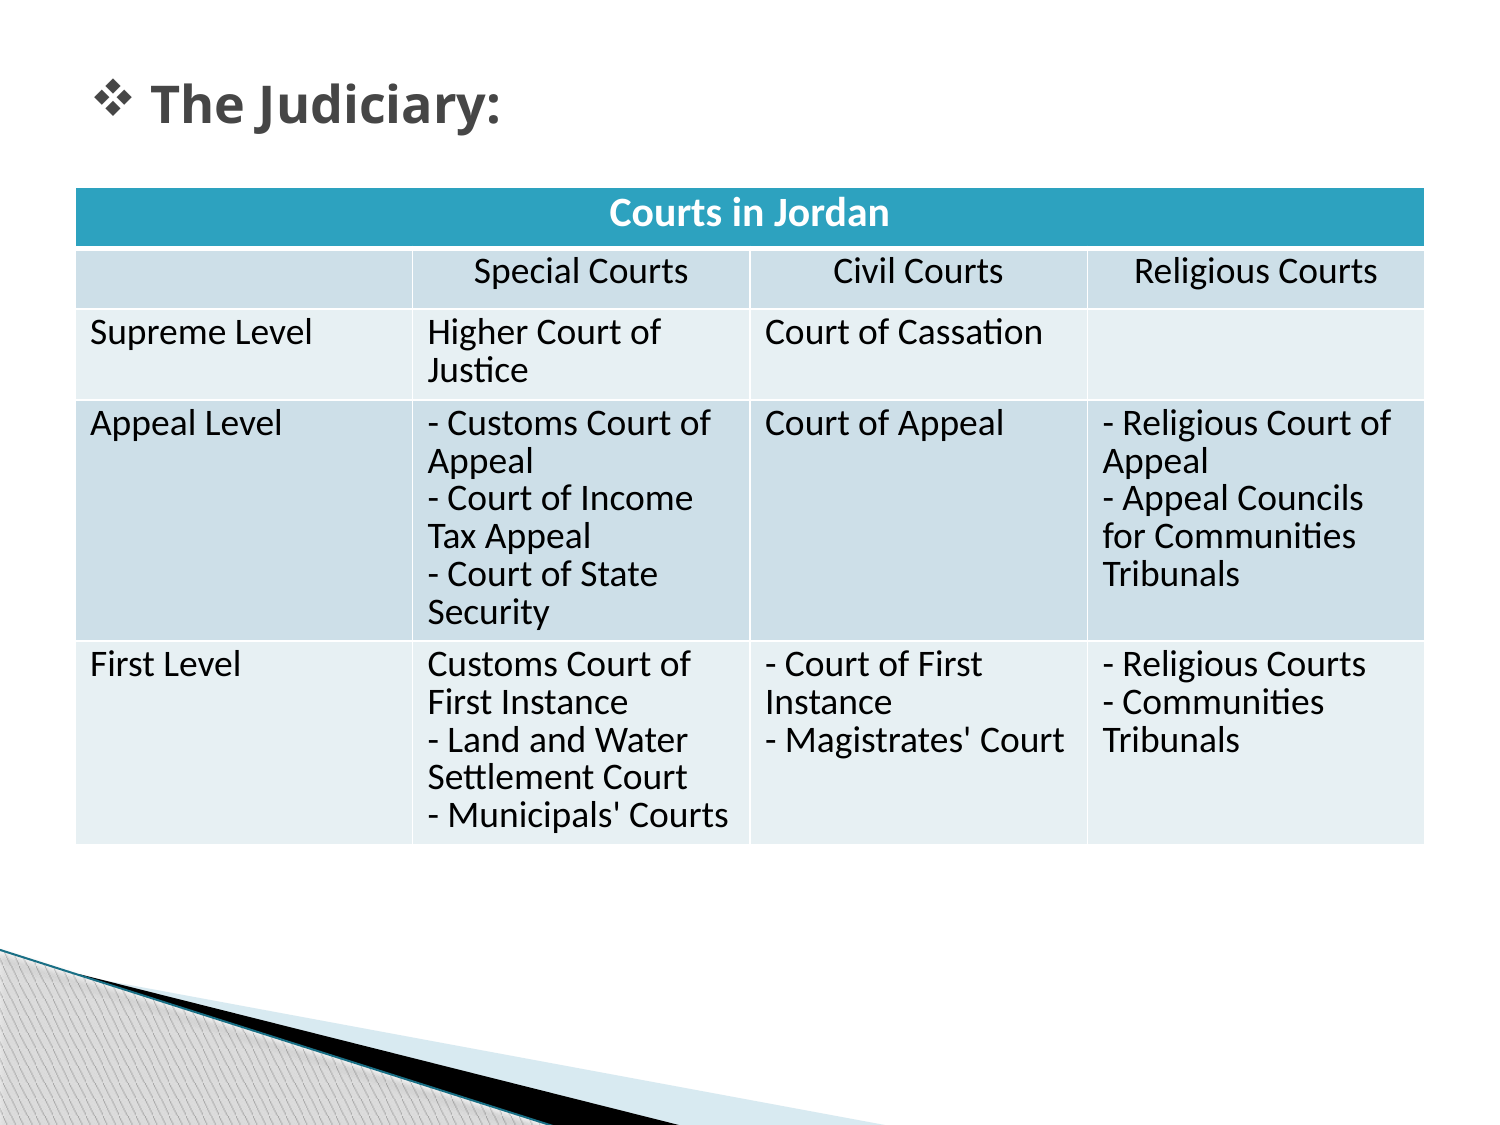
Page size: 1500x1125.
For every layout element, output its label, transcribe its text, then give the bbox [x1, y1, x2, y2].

table_header Courts in Jordan [76, 188, 1424, 246]
table_cell Customs Court of First Instance - Land and Water Settlement Court - Municipals' Courts [413, 642, 749, 844]
table_cell First Level [76, 642, 412, 844]
table_cell Court of Cassation [751, 310, 1087, 399]
table_cell Court of Appeal [751, 401, 1087, 640]
table_cell [1088, 310, 1424, 399]
table_cell Civil Courts [751, 251, 1087, 308]
table_cell Appeal Level [76, 401, 412, 640]
table_cell - Customs Court of Appeal - Court of Income Tax Appeal - Court of State Security [413, 401, 749, 640]
table_cell Religious Courts [1088, 251, 1424, 308]
table_cell Higher Court of Justice [413, 310, 749, 399]
table_cell - Religious Courts - Communities Tribunals [1088, 642, 1424, 844]
table_cell - Court of First Instance - Magistrates' Court [751, 642, 1087, 844]
title The Judiciary: [75, 45, 1425, 163]
table_cell Supreme Level [76, 310, 412, 399]
table_cell - Religious Court of Appeal - Appeal Councils for Communities Tribunals [1088, 401, 1424, 640]
table_cell [76, 251, 412, 308]
table_cell Special Courts [413, 251, 749, 308]
